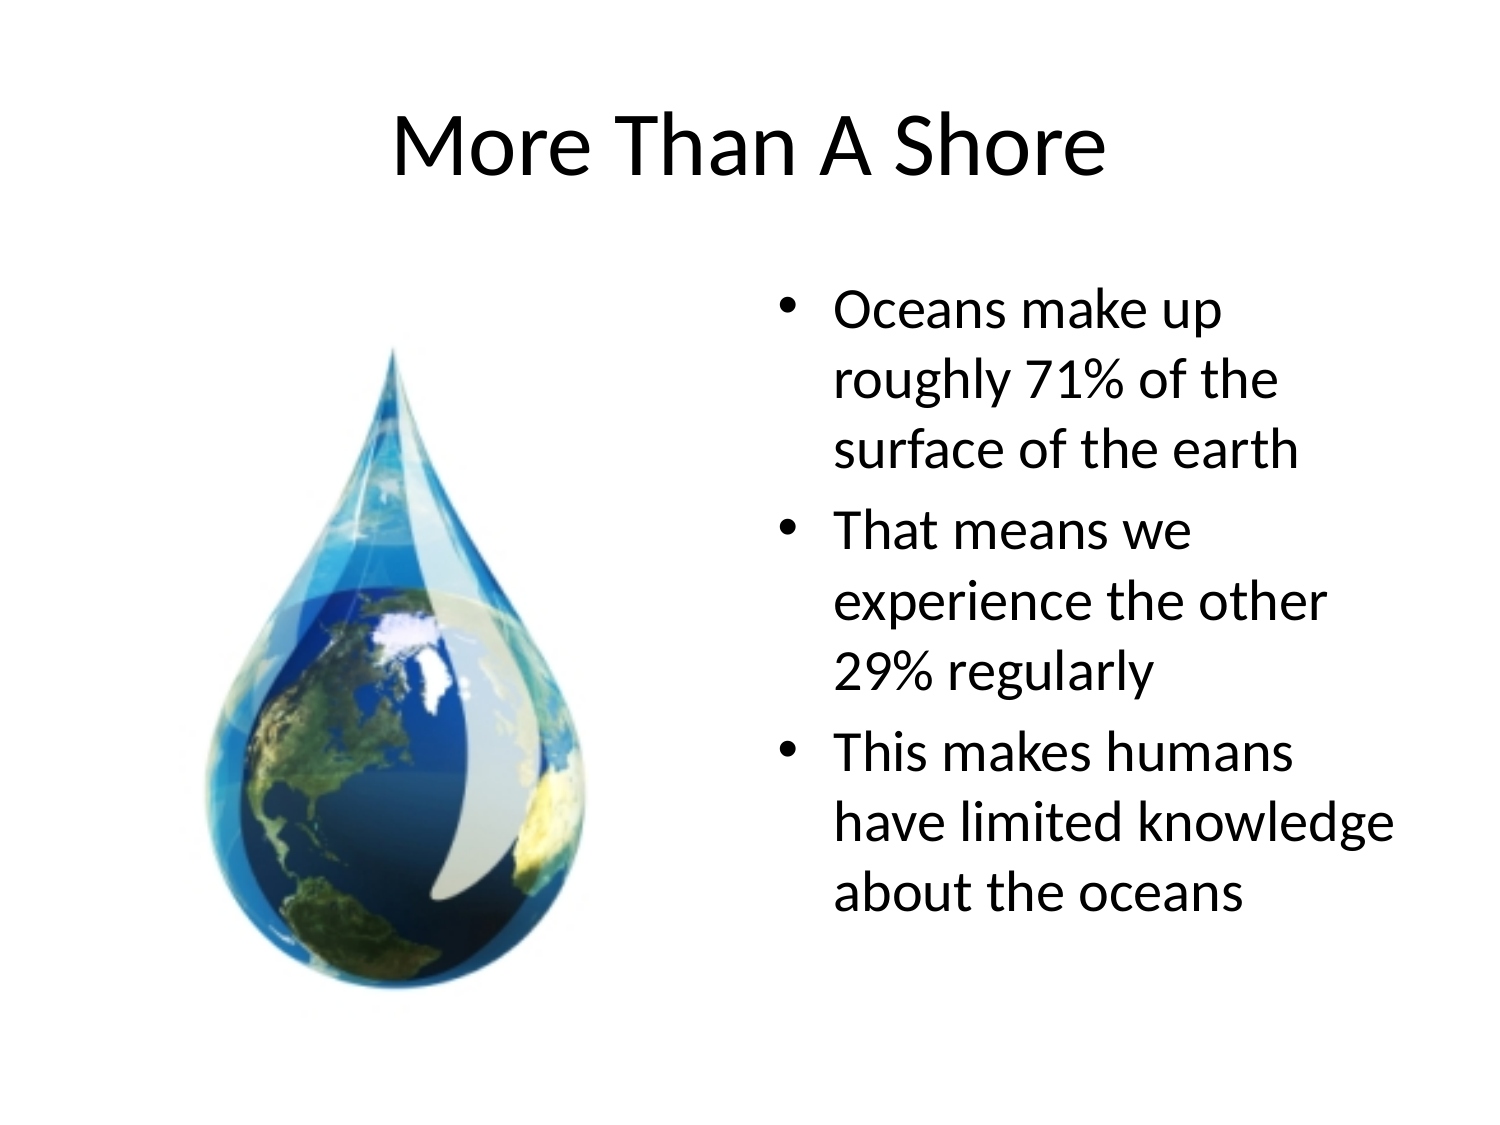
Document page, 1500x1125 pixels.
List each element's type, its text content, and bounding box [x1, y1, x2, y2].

list Oceans make up roughly 71% of the surface of the earth That means we experience the other 29% regularly This makes humans have limited knowledge about the oceans [762, 262, 1425, 1005]
picture [99, 324, 676, 1025]
title More Than A Shore [75, 45, 1425, 233]
